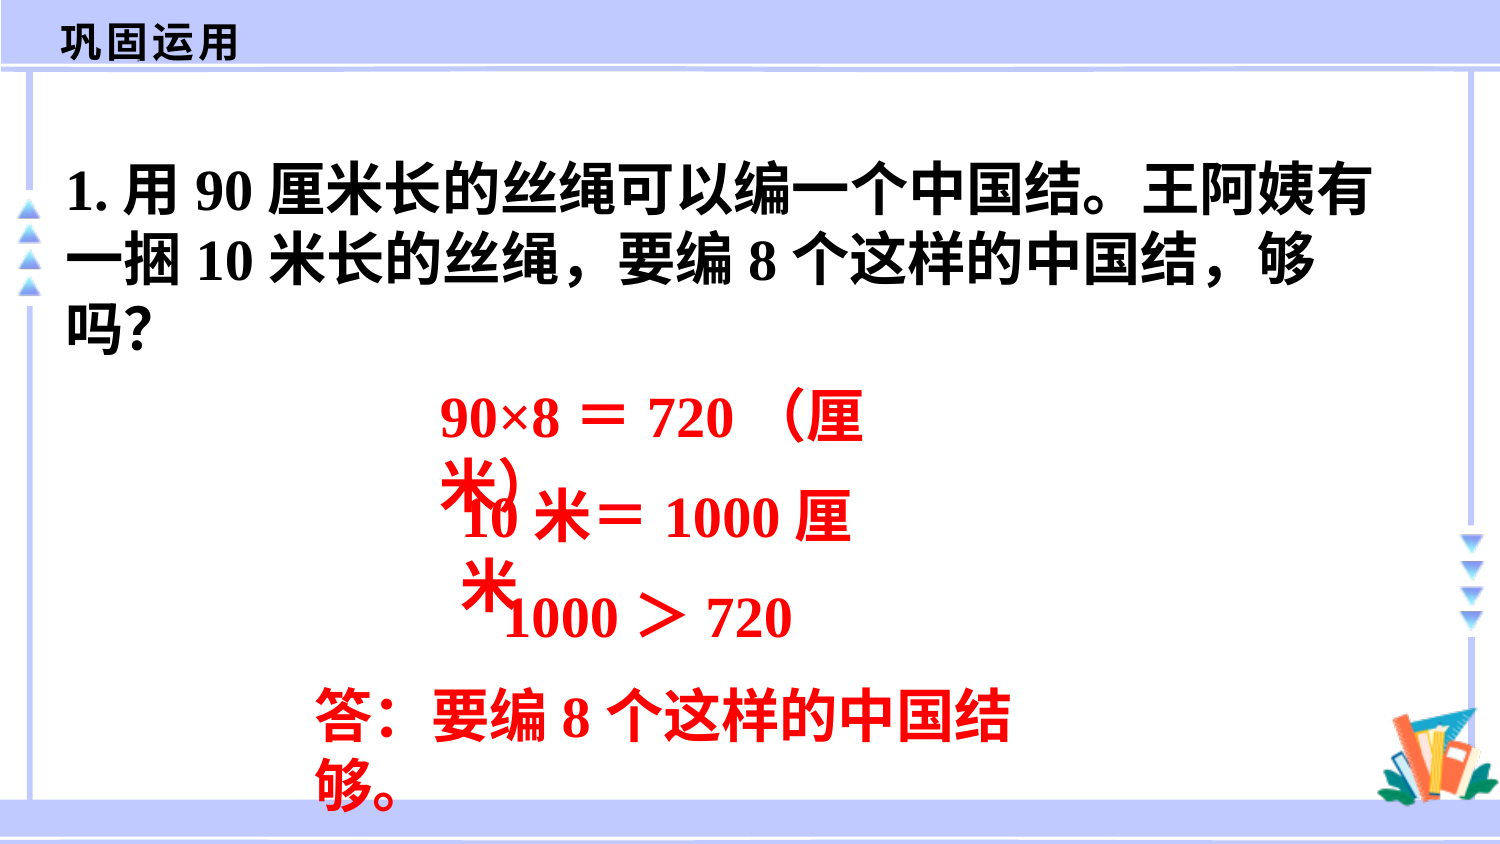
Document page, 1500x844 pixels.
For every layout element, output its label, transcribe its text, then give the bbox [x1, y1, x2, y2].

picture [1376, 527, 1500, 808]
picture [14, 71, 48, 304]
text_box 10米＝1000厘米 [445, 471, 918, 627]
text_box 1.用90厘米长的丝绳可以编一个中国结。王阿姨有一捆10米长的丝绳，要编8个这样的中国结，够吗？ [50, 99, 1406, 370]
text_box 答：要编8个这样的中国结够。 [299, 671, 1143, 827]
text_box 巩固运用 [45, 8, 256, 73]
text_box 90×8＝720（厘米） [424, 371, 970, 527]
text_box 1000＞720 [487, 627, 816, 657]
